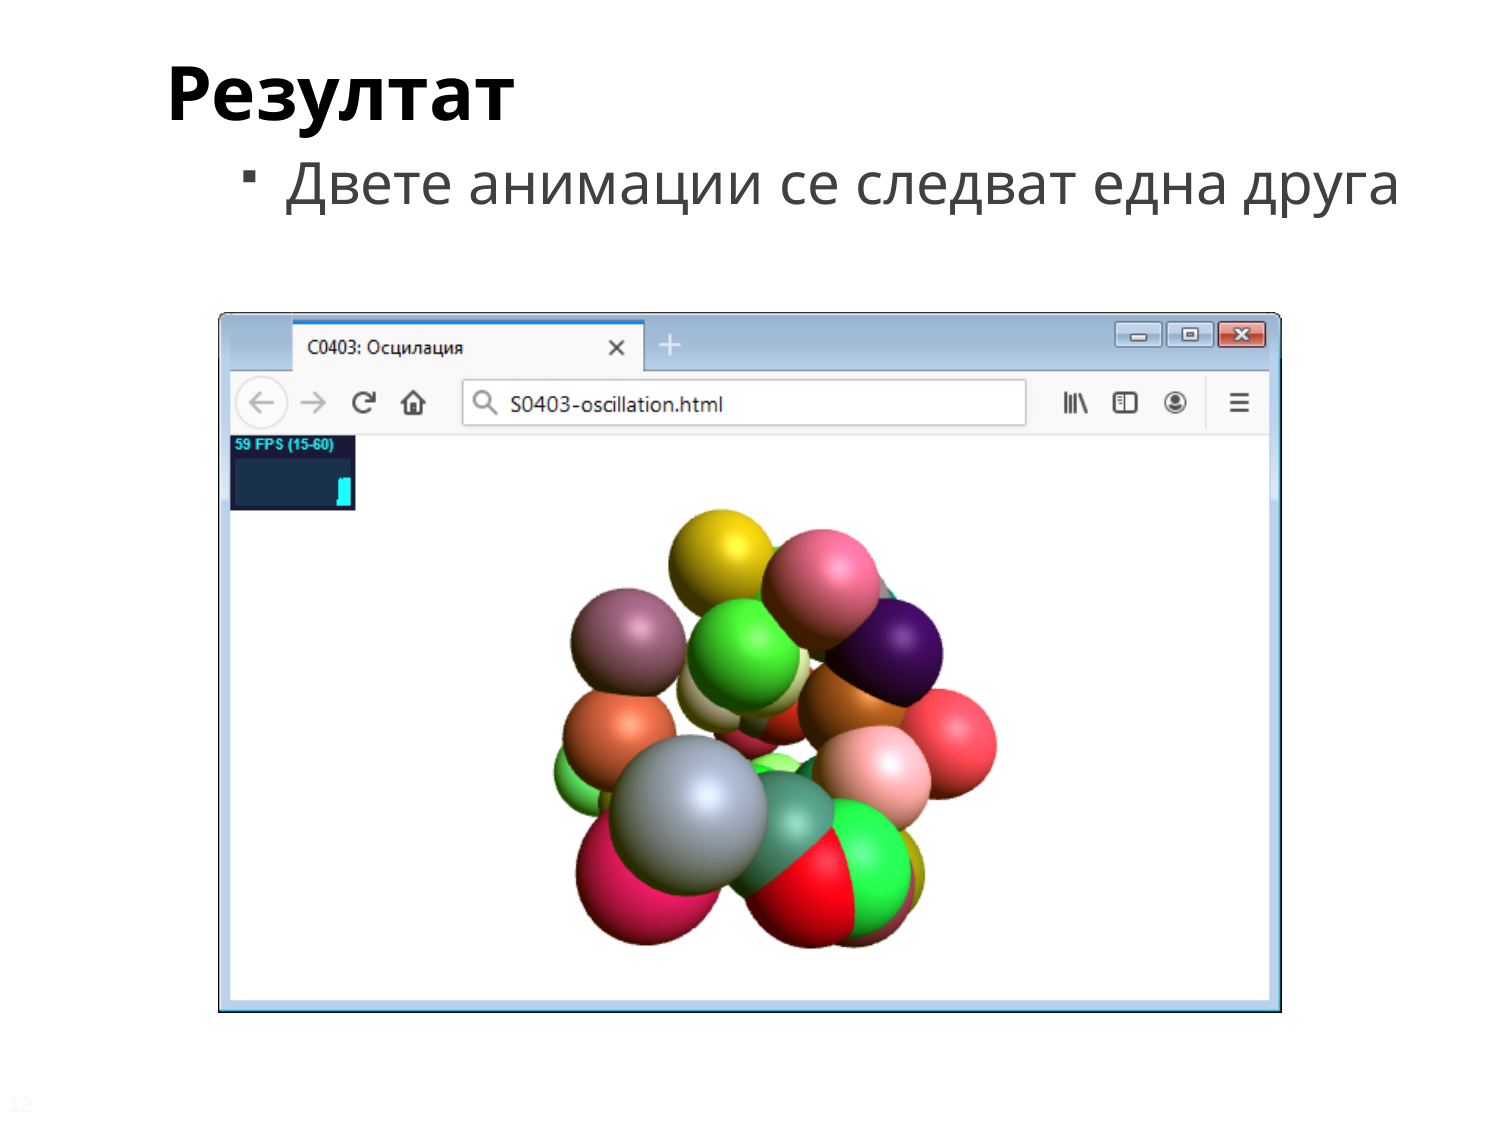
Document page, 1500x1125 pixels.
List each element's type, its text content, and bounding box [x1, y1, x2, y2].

list Резултат Двете анимации се следват една друга [150, 37, 1488, 1113]
picture [218, 312, 1282, 1013]
